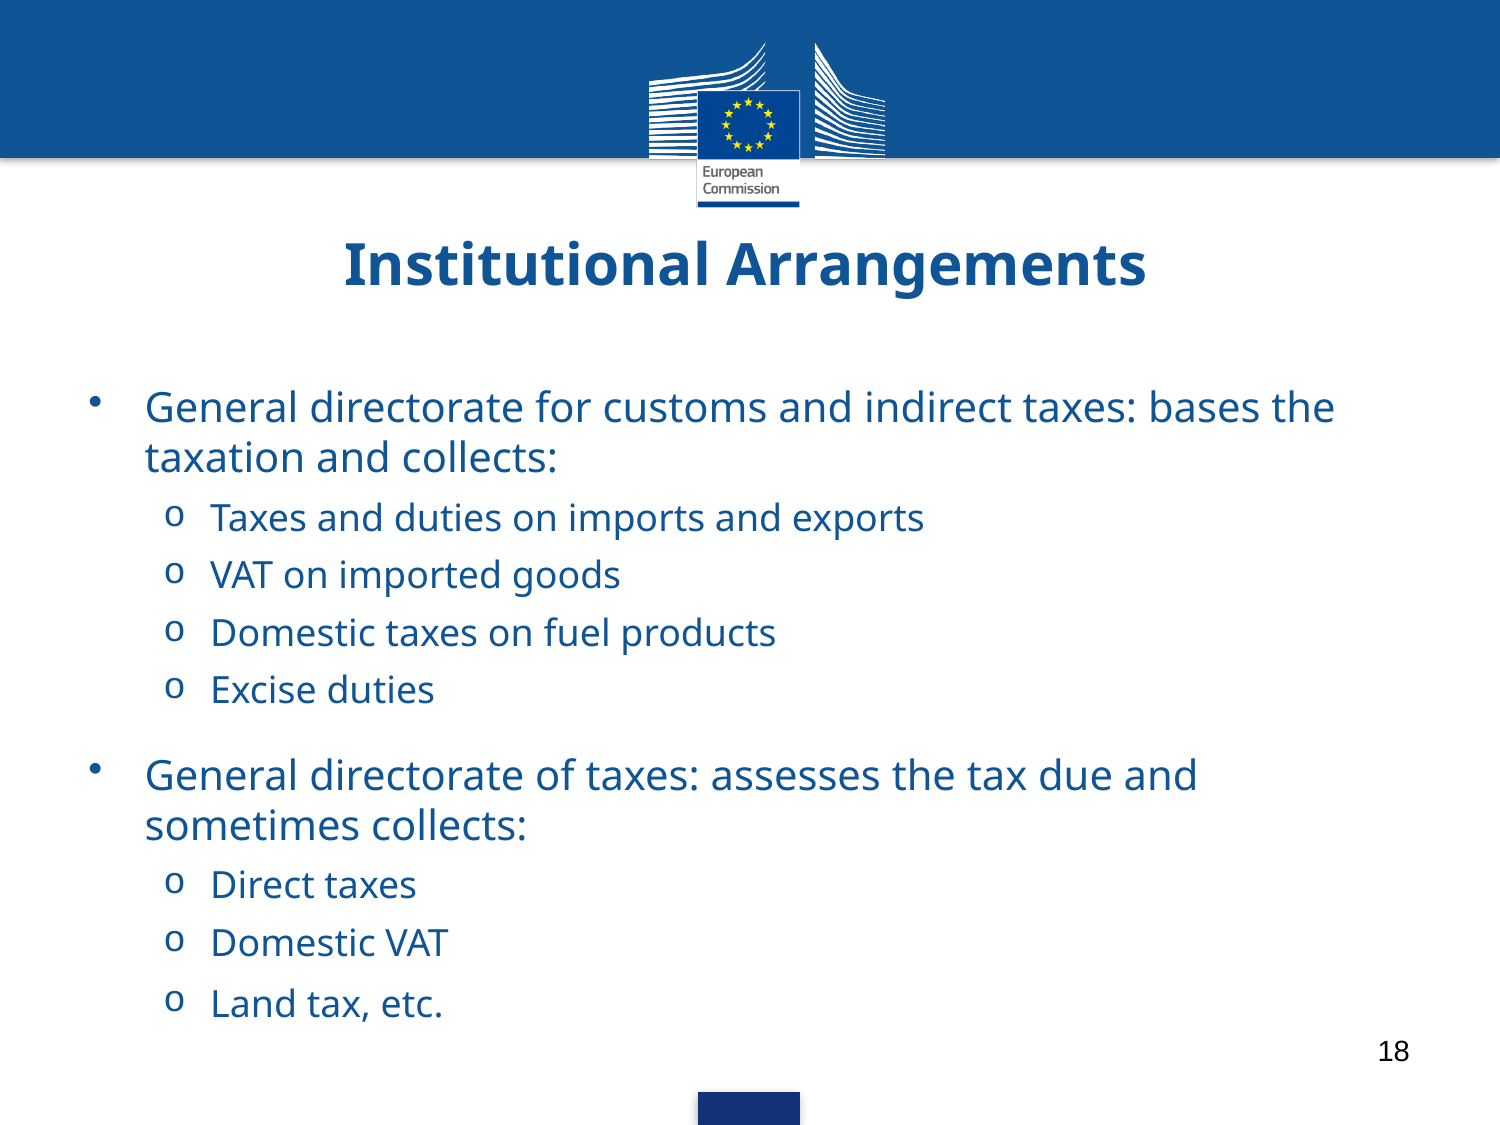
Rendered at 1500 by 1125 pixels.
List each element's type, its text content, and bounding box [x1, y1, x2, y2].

slide_number 18 [1074, 1024, 1426, 1103]
picture [649, 42, 885, 208]
text_box Institutional Arrangements [56, 219, 1436, 305]
list General directorate for customs and indirect taxes: bases the taxation and collects: Taxes and duties on imports and exports VAT on imported goods Domestic taxes on fuel products Excise duties General directorate of taxes: assesses the tax due and sometimes collects: Direct taxes Domestic VAT Land tax, etc. [73, 373, 1424, 1083]
